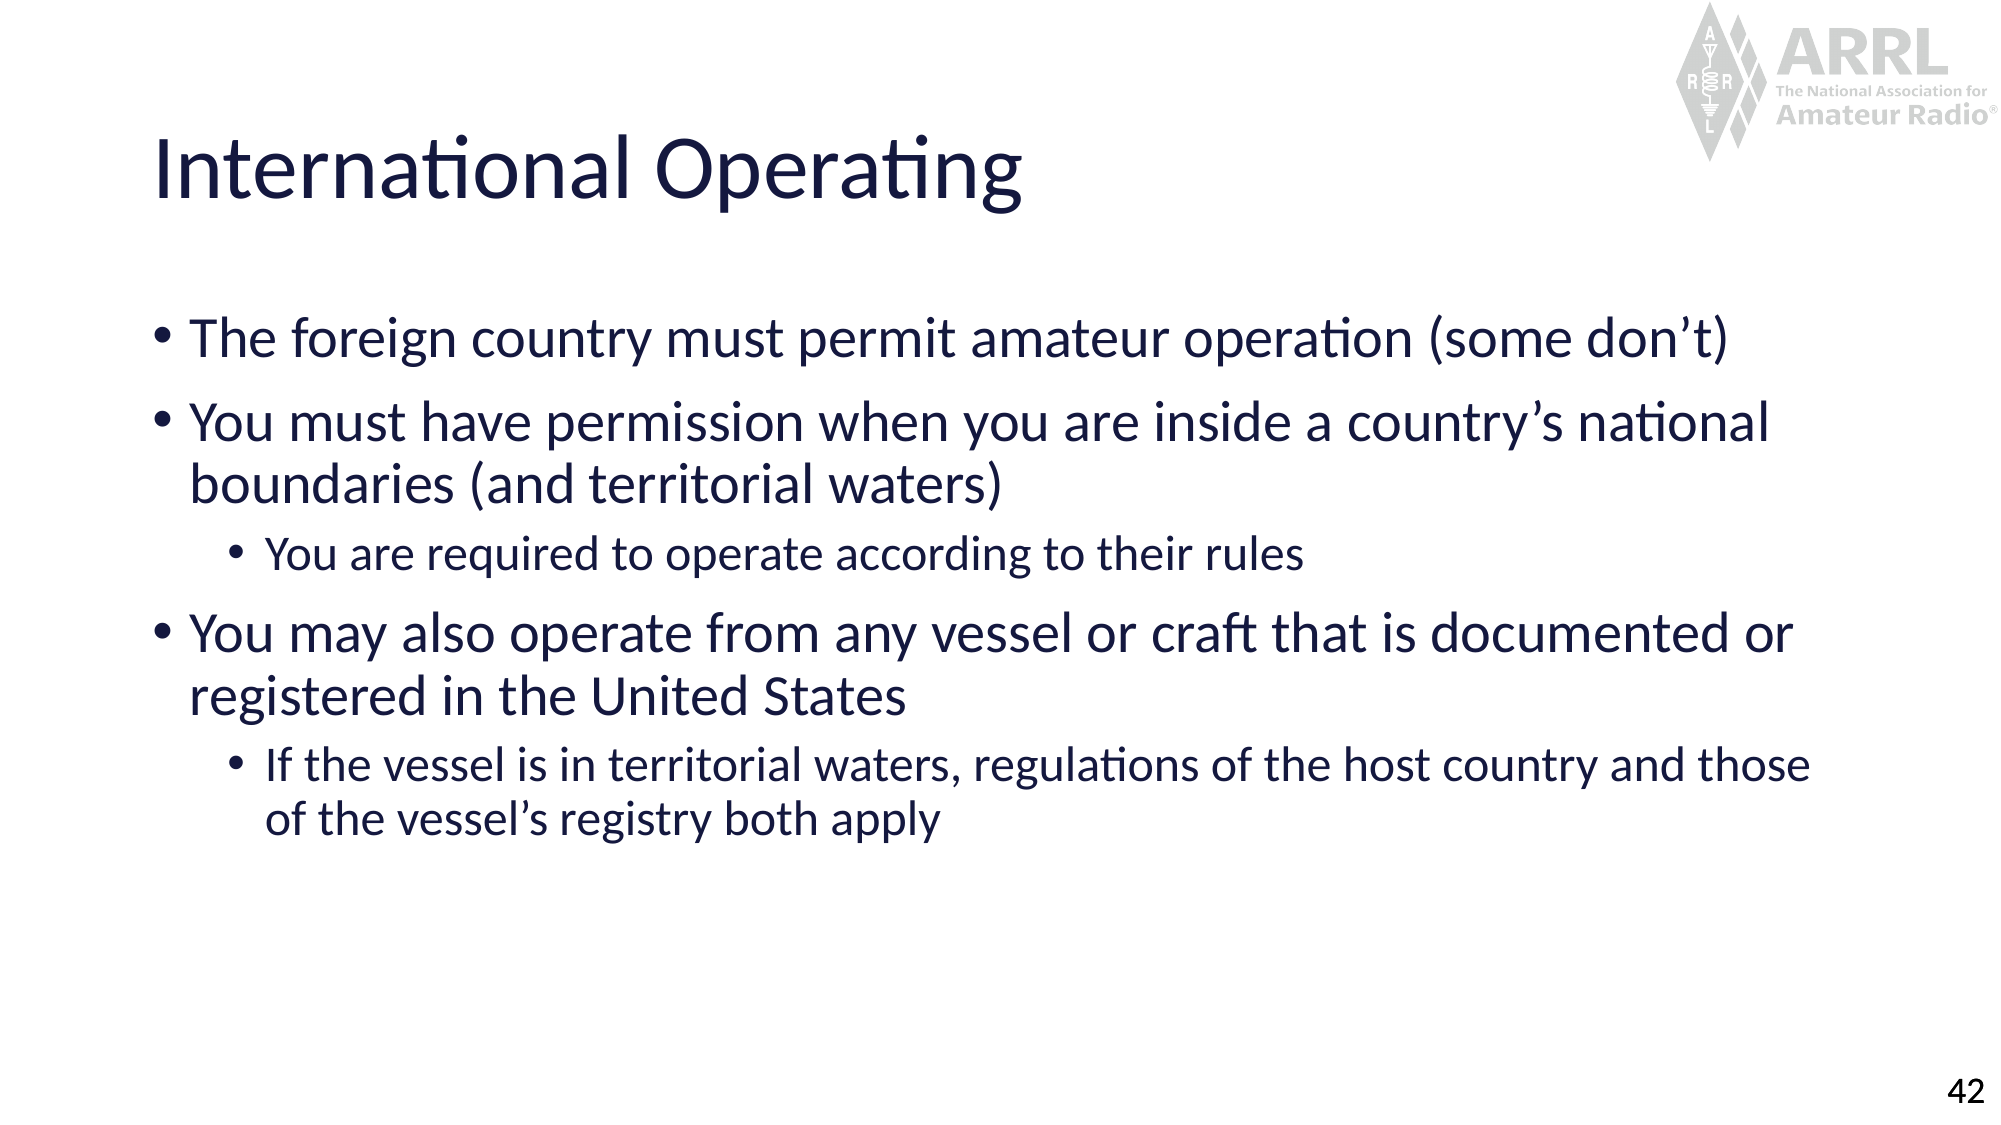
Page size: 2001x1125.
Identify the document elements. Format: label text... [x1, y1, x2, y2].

list The foreign country must permit amateur operation (some don’t) You must have permission when you are inside a country’s national boundaries (and territorial waters) You are required to operate according to their rules You may also operate from any vessel or craft that is documented or registered in the United States If the vessel is in territorial waters, regulations of the host country and those of the vessel’s registry both apply [137, 299, 1863, 1014]
picture [1674, 0, 2000, 164]
title International Operating [137, 59, 1863, 278]
